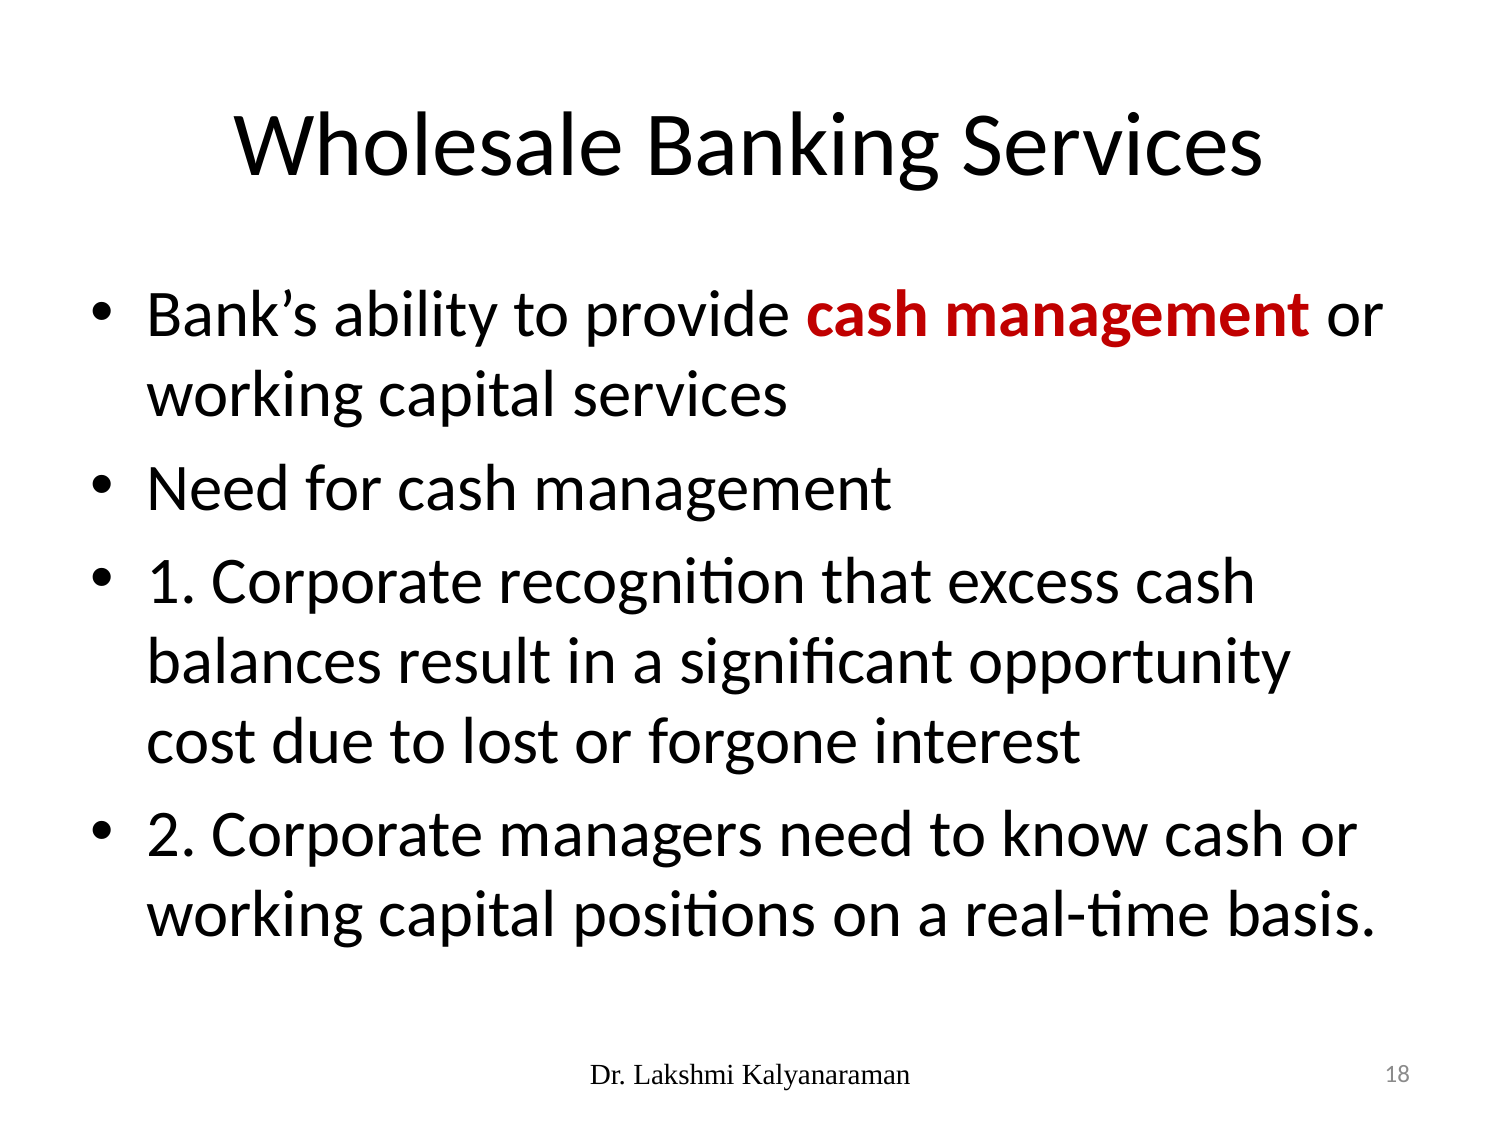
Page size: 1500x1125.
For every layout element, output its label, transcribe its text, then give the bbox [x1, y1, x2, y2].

title Wholesale Banking Services [75, 45, 1425, 233]
slide_number 18 [1074, 1042, 1425, 1103]
list Bank’s ability to provide cash management or working capital services Need for cash management 1. Corporate recognition that excess cash balances result in a significant opportunity cost due to lost or forgone interest 2. Corporate managers need to know cash or working capital positions on a real-time basis. [75, 262, 1425, 1005]
footer Dr. Lakshmi Kalyanaraman [512, 1042, 988, 1103]
